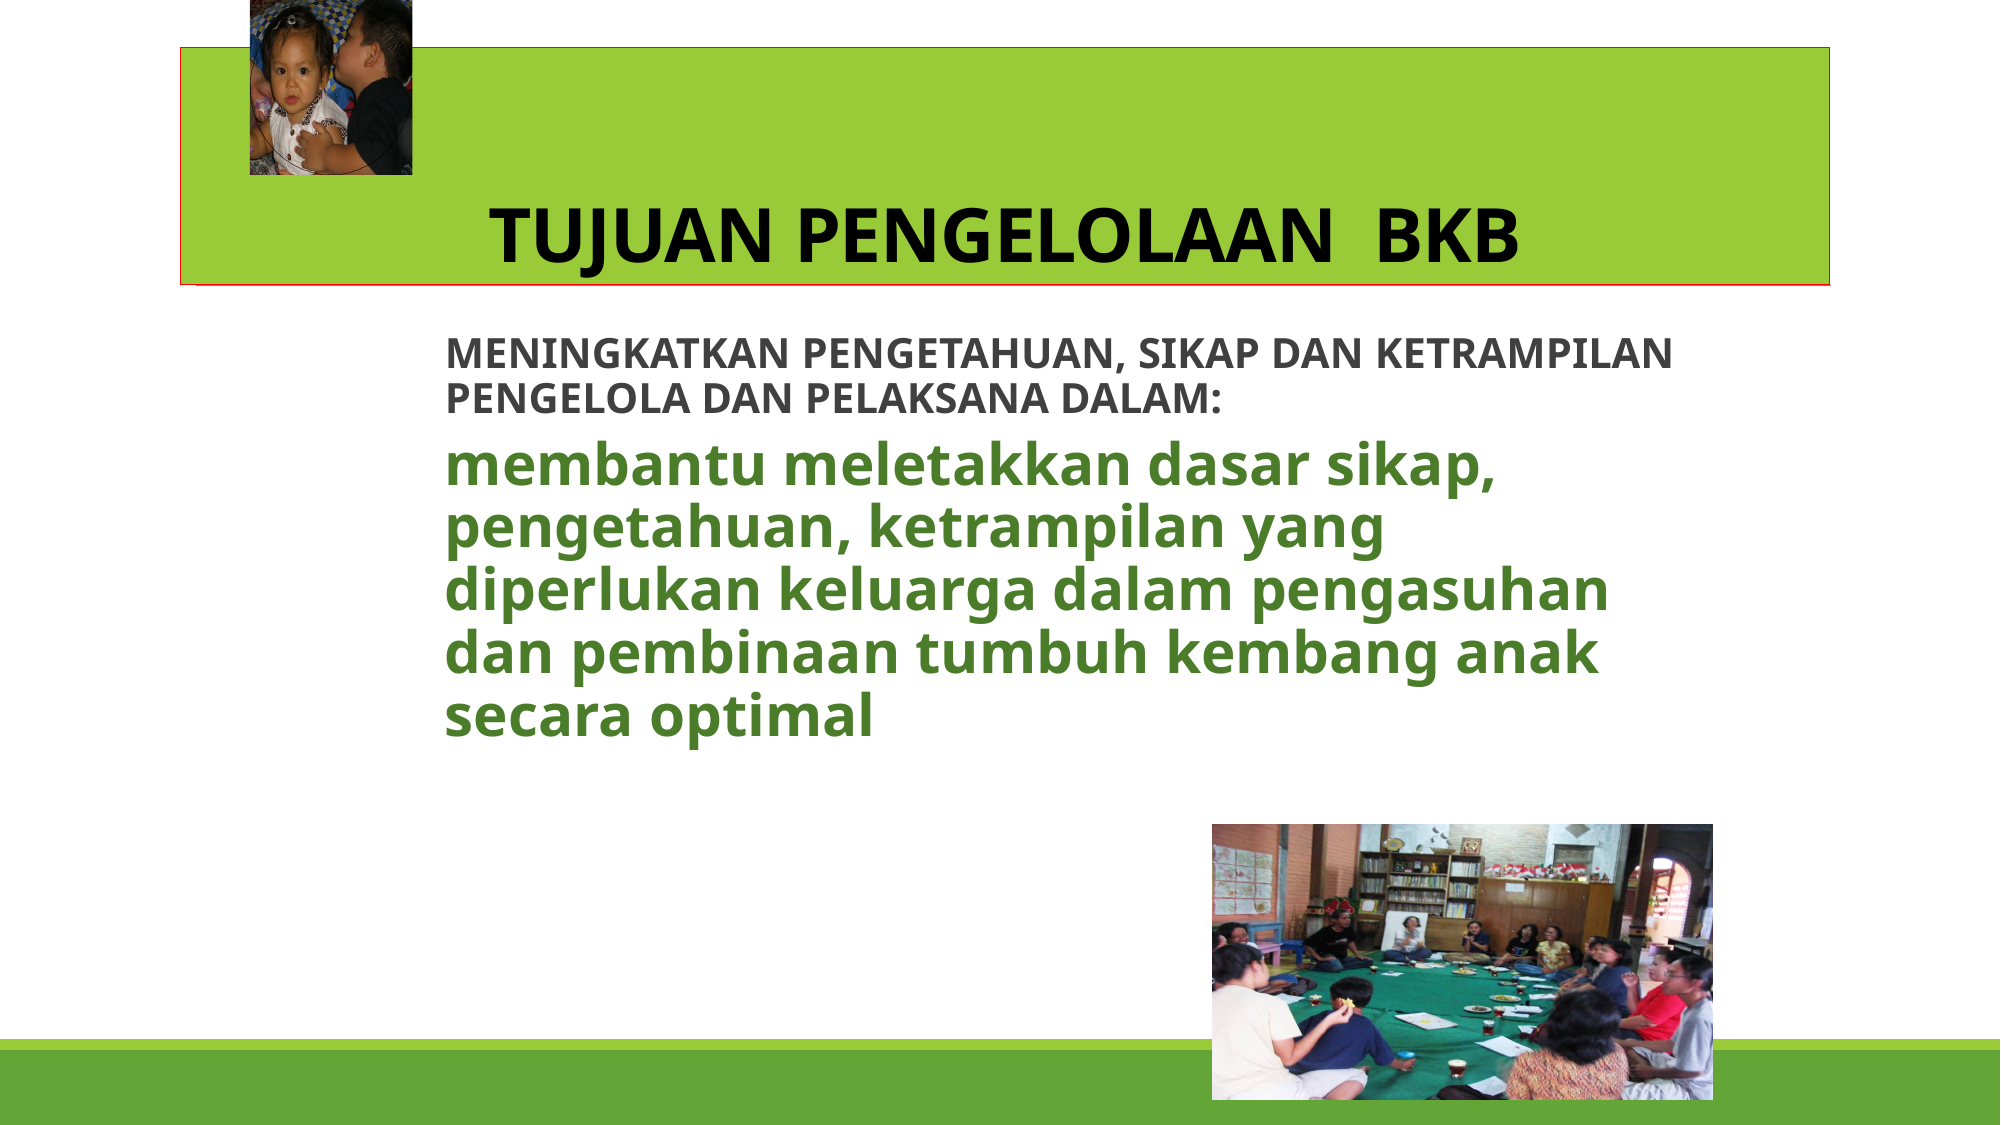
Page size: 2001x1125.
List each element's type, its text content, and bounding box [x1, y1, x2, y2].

picture [1211, 824, 1714, 1101]
list MENINGKATKAN PENGETAHUAN, SIKAP DAN KETRAMPILAN PENGELOLA DAN PELAKSANA DALAM: membantu meletakkan dasar sikap, pengetahuan, ketrampilan yang diperlukan keluarga dalam pengasuhan dan pembinaan tumbuh kembang anak secara optimal [399, 324, 1675, 988]
title TUJUAN PENGELOLAAN BKB [180, 47, 1830, 285]
picture [249, 0, 413, 176]
